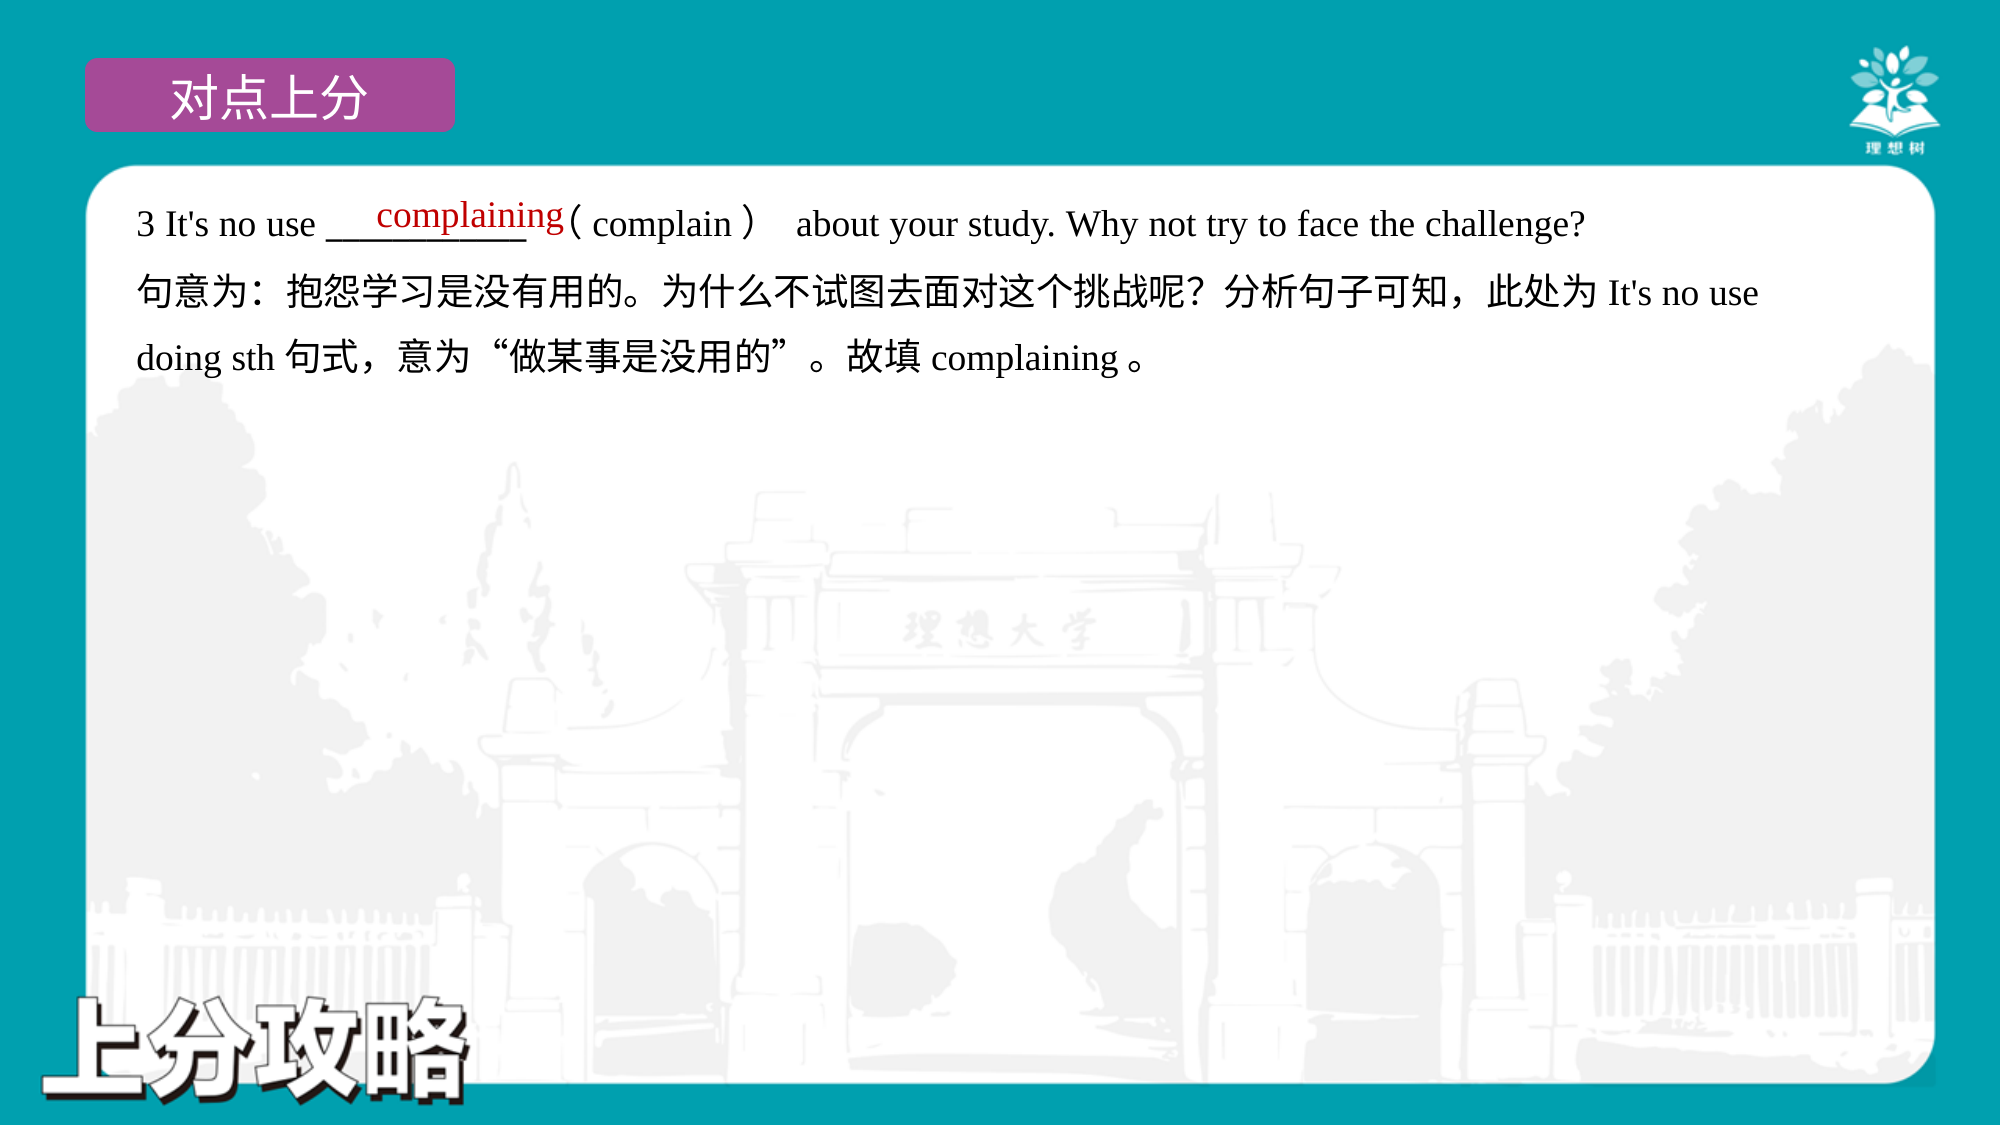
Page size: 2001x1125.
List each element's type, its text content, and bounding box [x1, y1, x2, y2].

text_box 句意为：抱怨学习是没有用的。为什么不试图去面对这个挑战呢？分析句子可知，此处为It's no use doing sth句式，意为“做某事是没用的”。故填complaining。 [136, 244, 1865, 371]
text_box complaining [362, 168, 578, 228]
picture [0, 0, 2000, 1125]
text_box 3 It's no use ____________ （complain） about your study. Why not try to face the challenge? [136, 176, 1865, 237]
